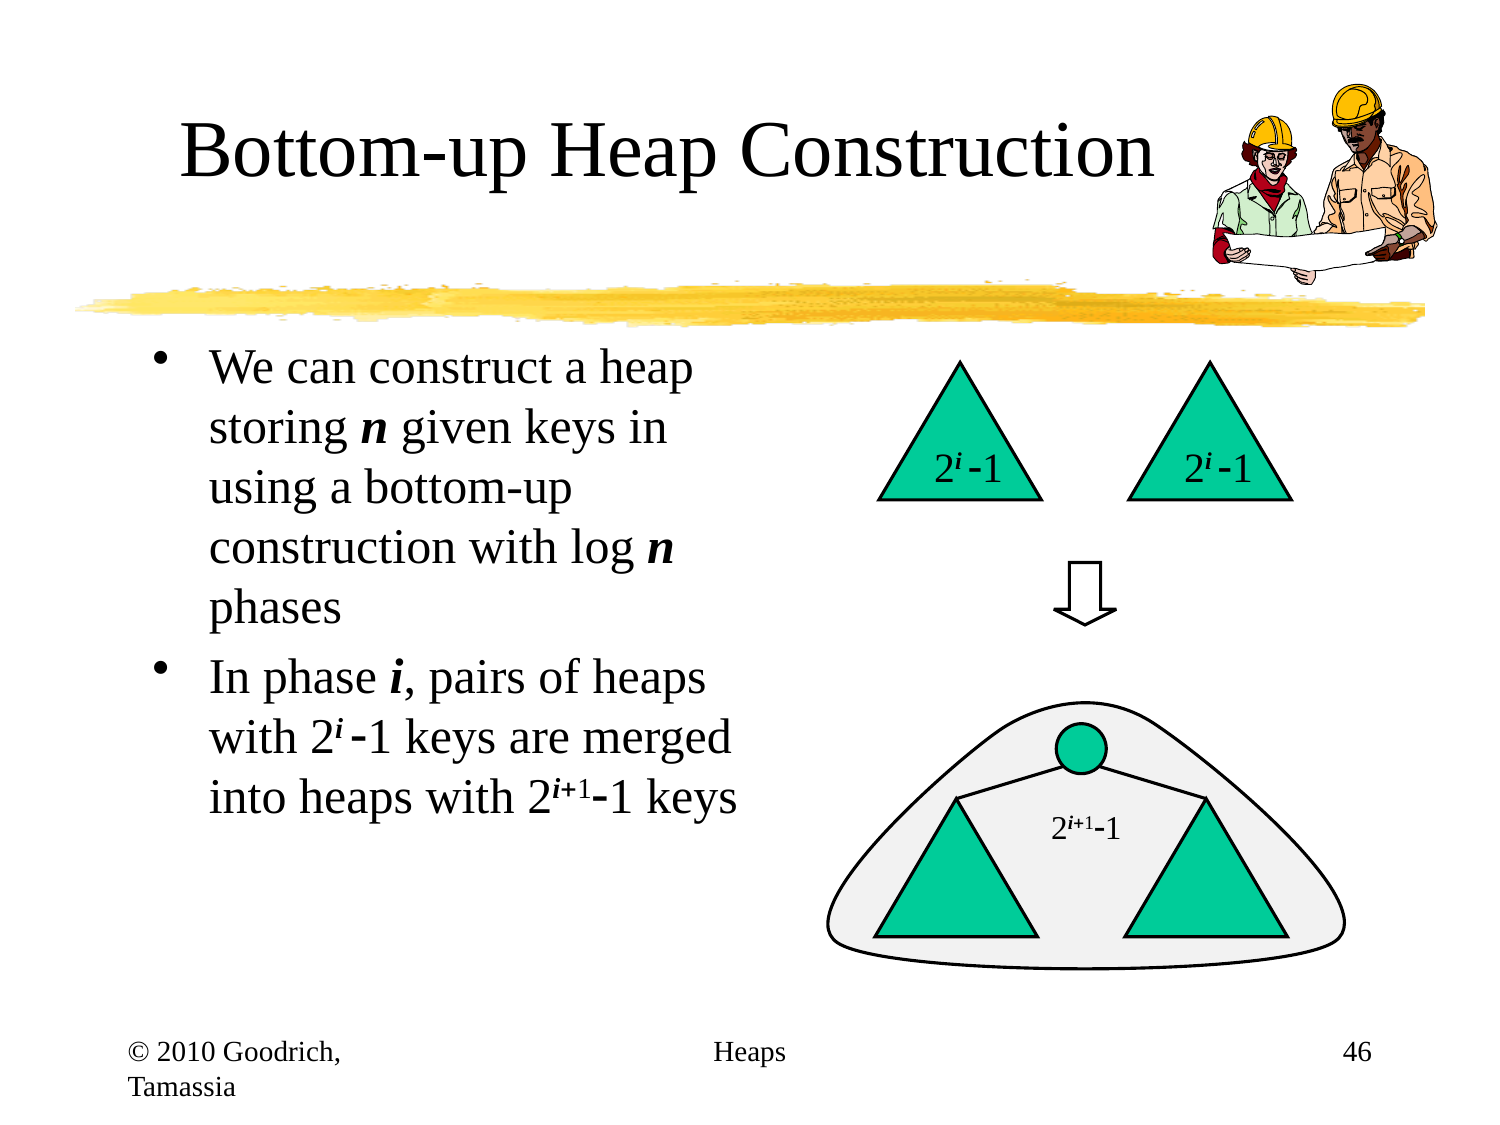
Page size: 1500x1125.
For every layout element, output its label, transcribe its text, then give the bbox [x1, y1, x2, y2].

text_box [1212, 80, 1438, 286]
slide_number 46 [1074, 1024, 1388, 1101]
text_box [1056, 723, 1107, 774]
text_box [1124, 803, 1288, 937]
text_box [1053, 562, 1117, 625]
picture [75, 274, 1212, 338]
text_box [827, 702, 1345, 969]
list We can construct a heap storing n given keys in using a bottom-up construction with log n phases In phase i, pairs of heaps with 2i -1 keys are merged into heaps with 2i+1-1 keys [137, 325, 776, 1026]
footer Heaps [512, 1024, 988, 1101]
text_box [787, 275, 1438, 550]
slide_number © 2010 Goodrich, Tamassia [112, 1024, 426, 1101]
text_box [874, 804, 1038, 937]
title Bottom-up Heap Construction [99, 49, 1238, 238]
text_box 2i+1-1 [1036, 799, 1137, 854]
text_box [1098, 767, 1207, 799]
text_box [878, 362, 1292, 501]
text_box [956, 767, 1064, 799]
